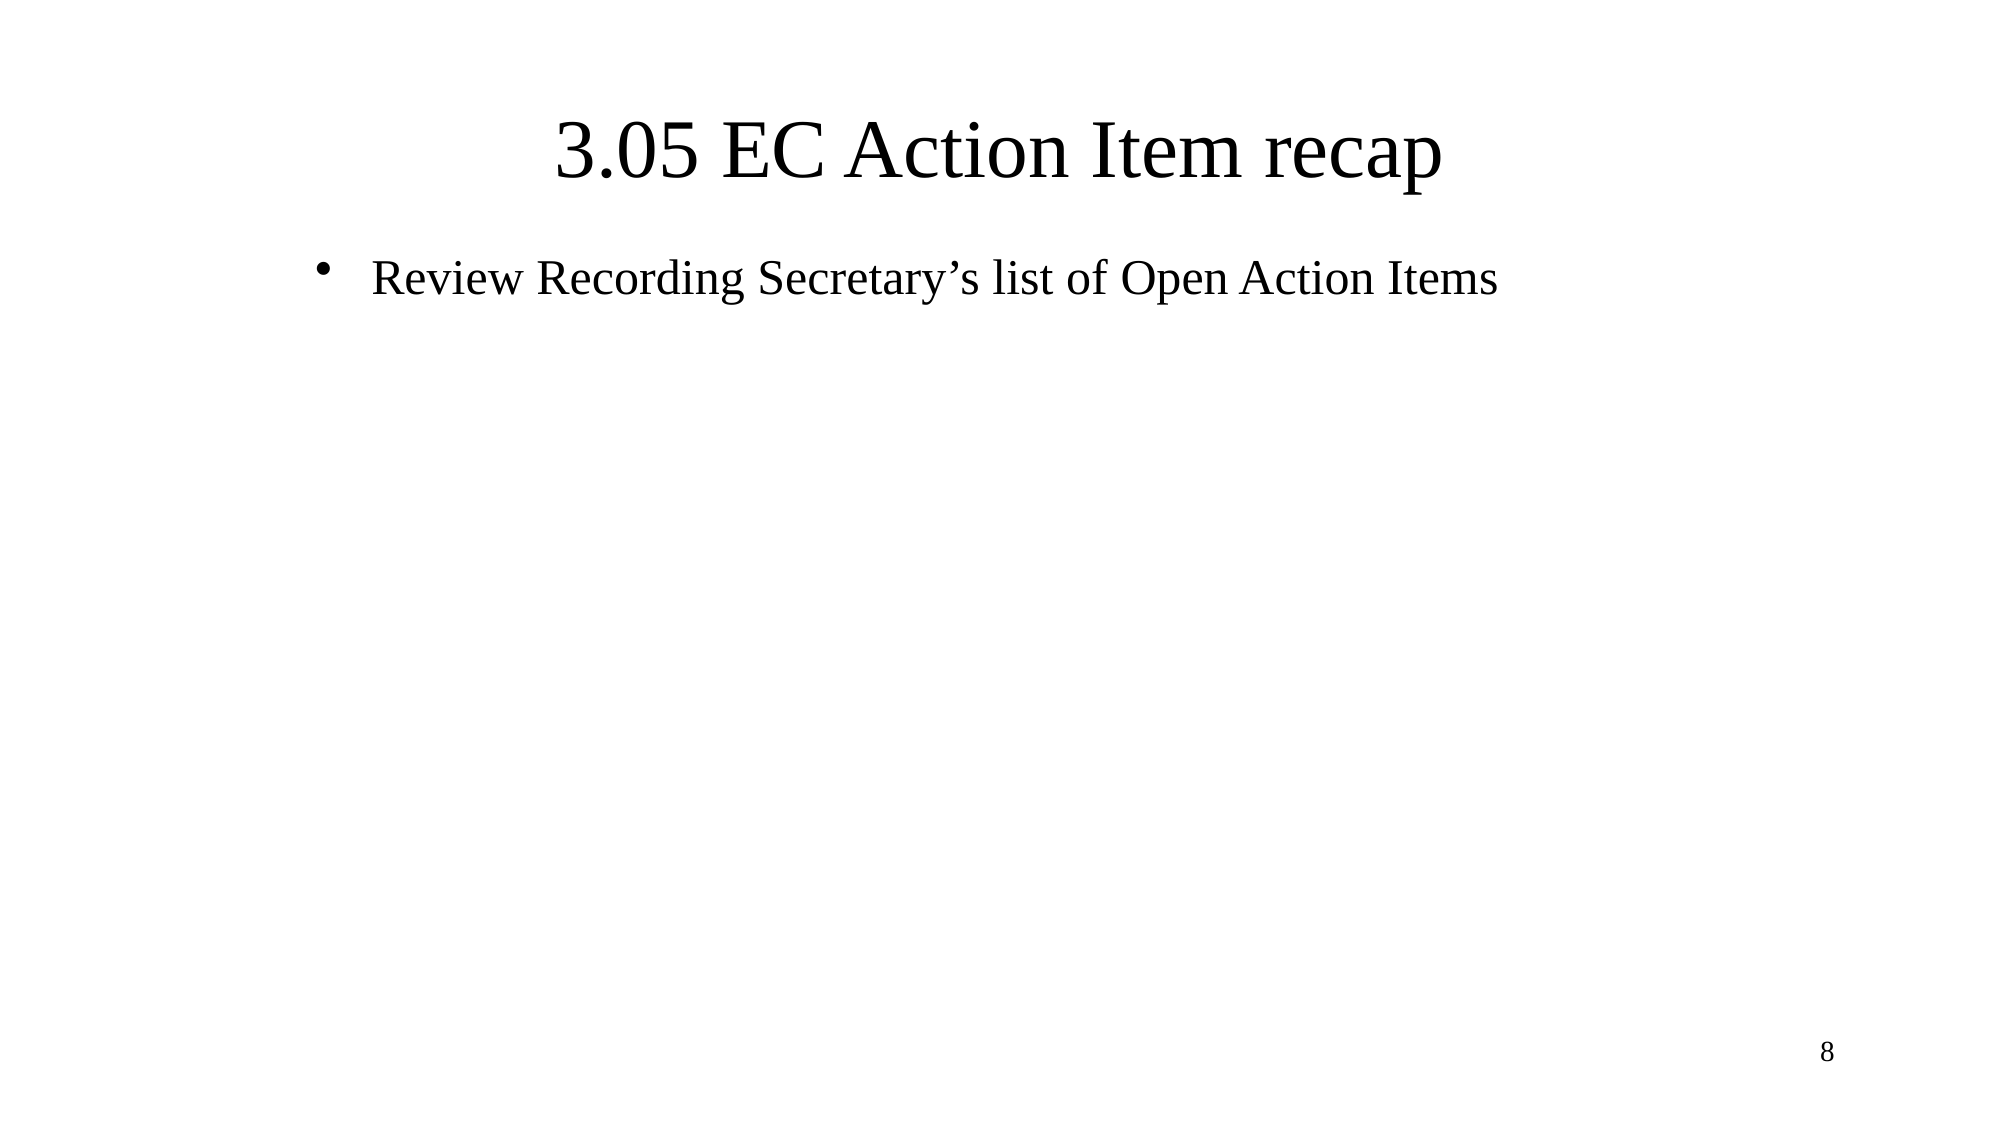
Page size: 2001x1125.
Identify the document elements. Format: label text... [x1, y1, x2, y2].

title 3.05 EC Action Item recap [362, 49, 1638, 238]
slide_number 8 [1433, 1024, 1851, 1101]
list Review Recording Secretary’s list of Open Action Items [299, 237, 1713, 1088]
